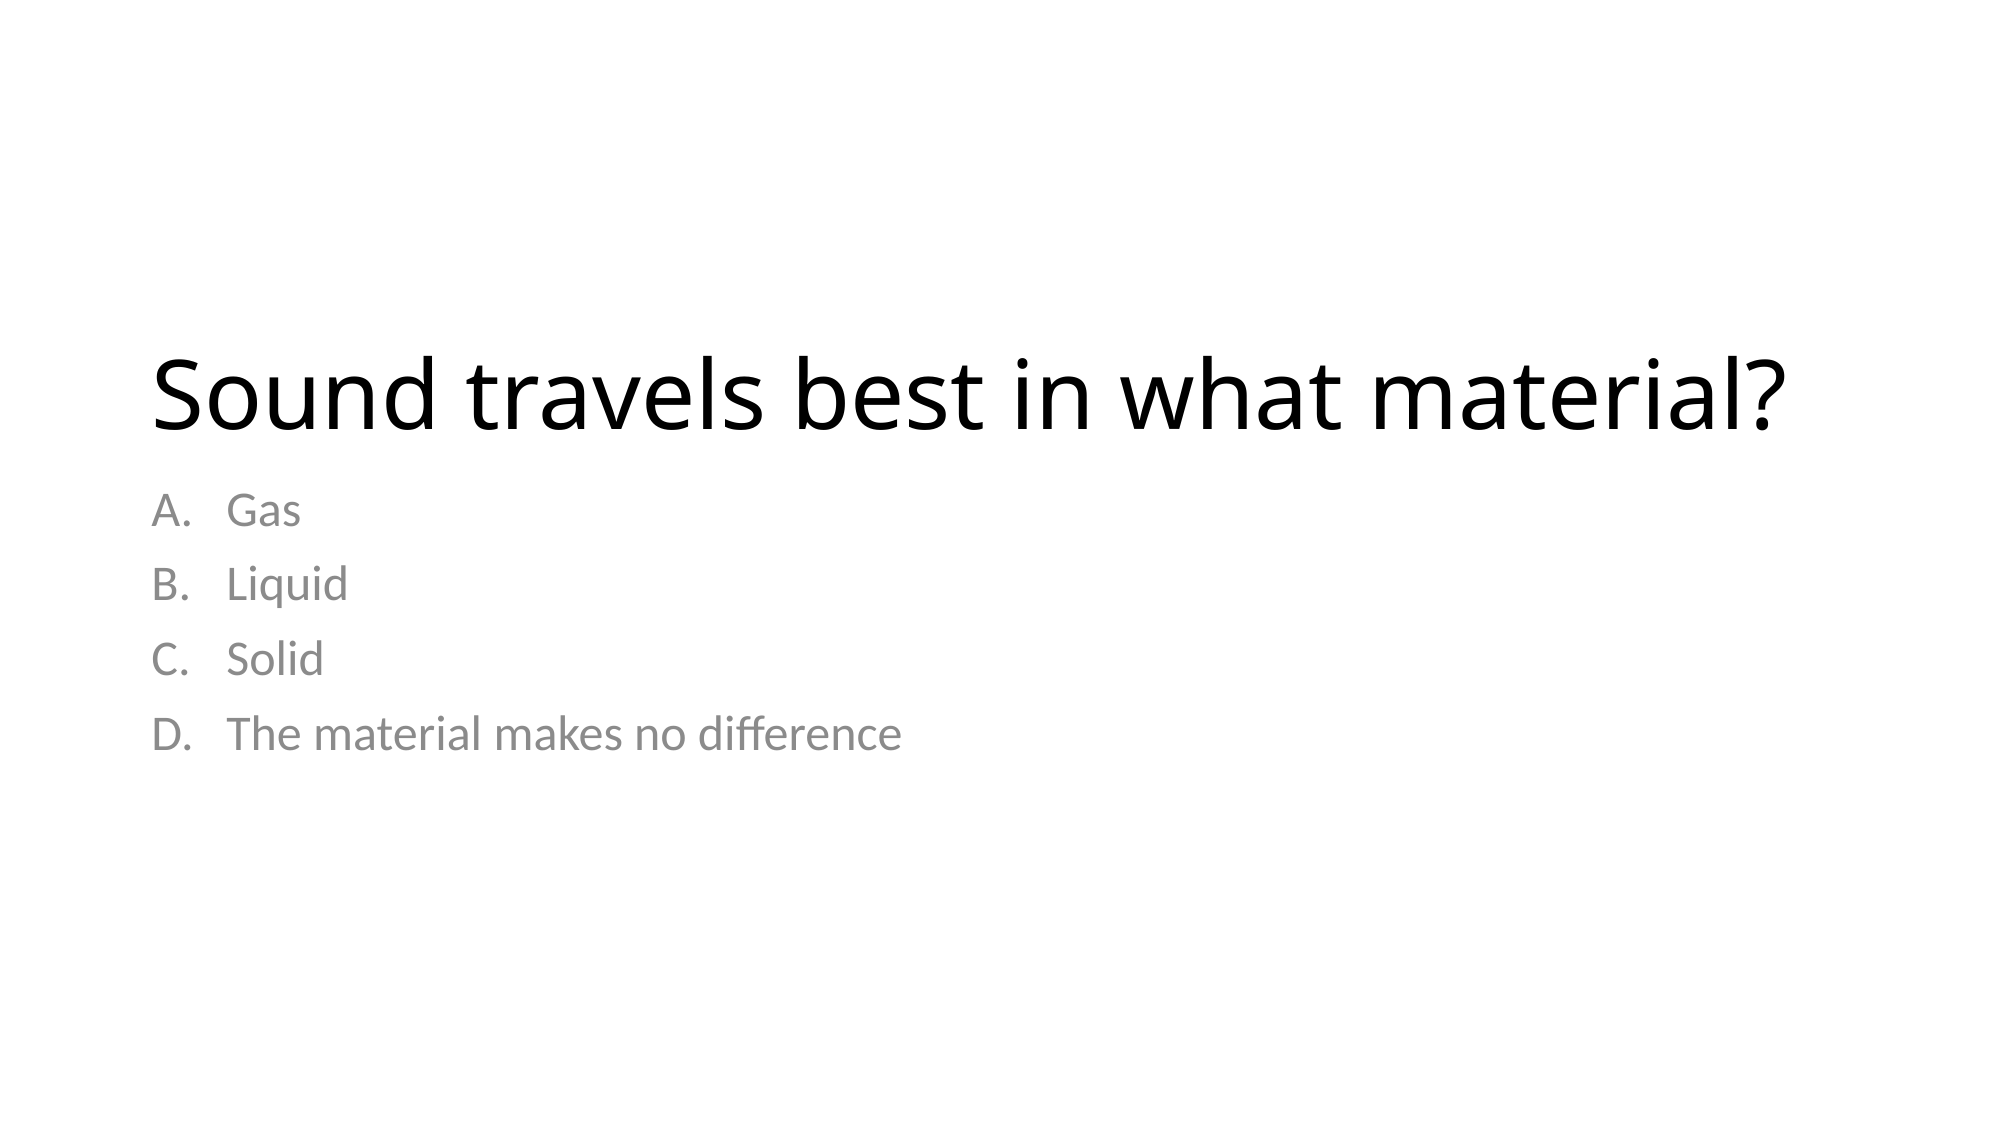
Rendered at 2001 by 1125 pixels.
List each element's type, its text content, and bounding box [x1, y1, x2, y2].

title Sound travels best in what material? [136, 280, 1862, 459]
list Gas Liquid Solid The material makes no difference [136, 475, 1862, 999]
